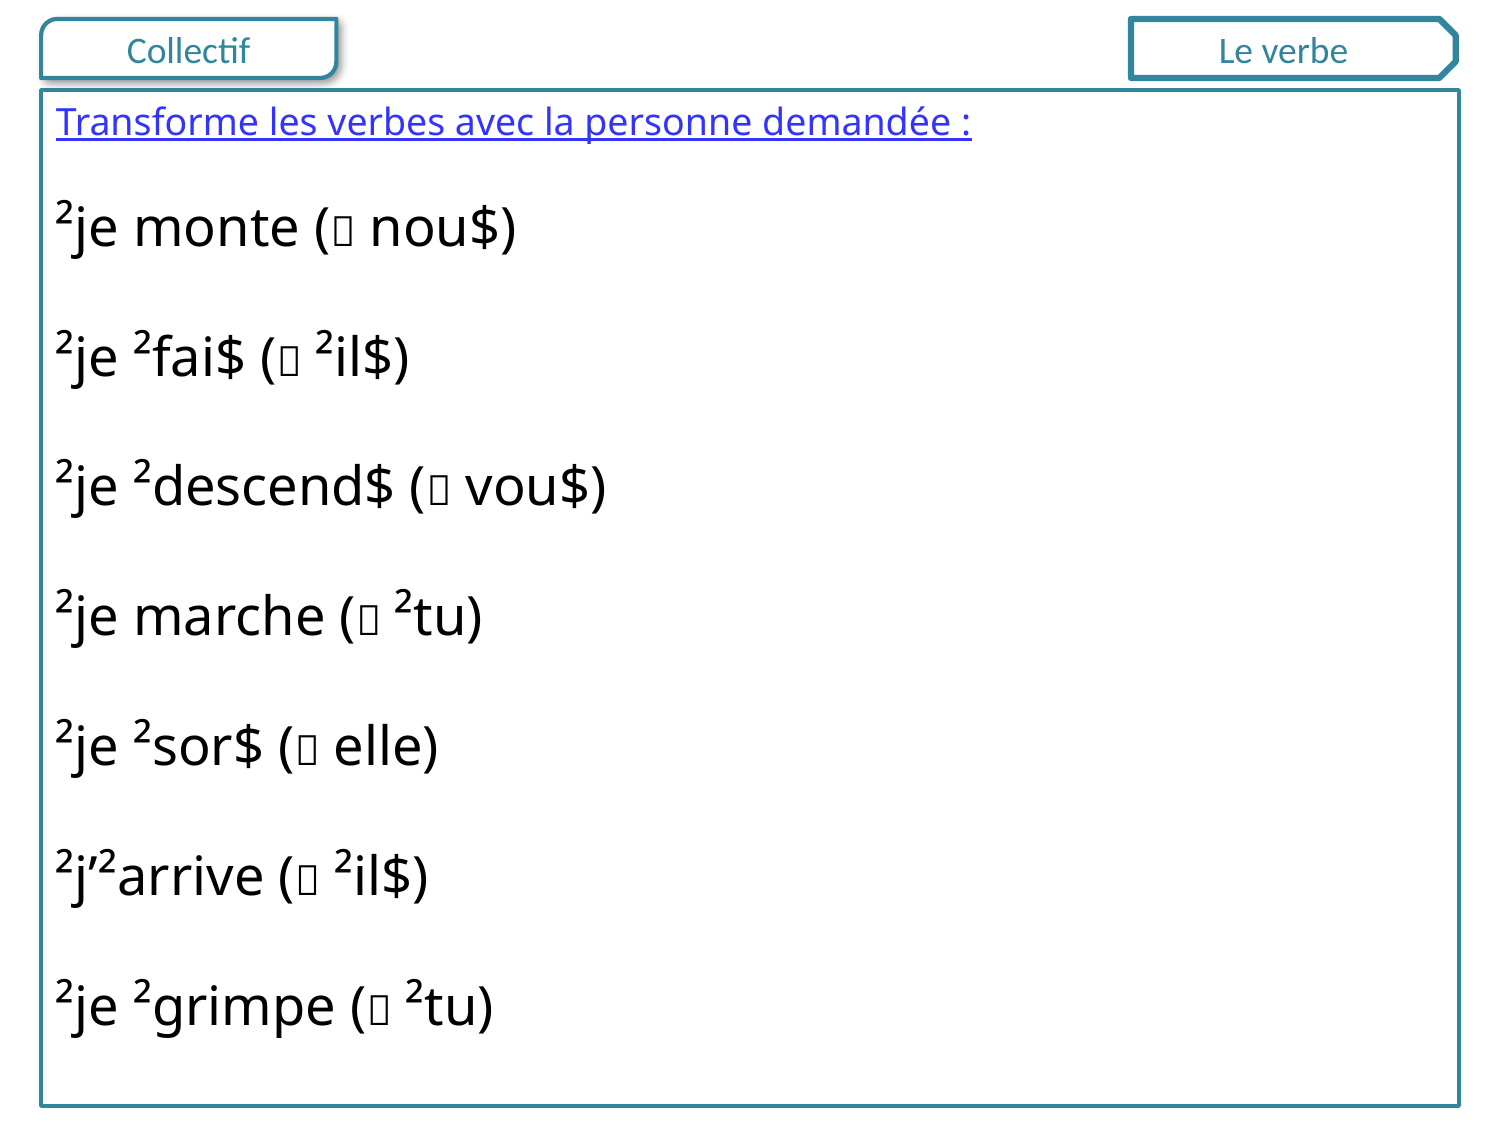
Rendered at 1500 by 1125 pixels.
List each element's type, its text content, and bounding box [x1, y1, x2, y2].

list Le verbe [1130, 19, 1438, 79]
list Transforme les verbes avec la personne demandée : [39, 88, 1461, 1108]
list ²je monte ( nou$) ²je ²fai$ ( ²il$) ²je ²descend$ ( vou$) ²je marche ( ²tu) ²je ²sor$ ( elle) ²j’²arrive ( ²il$) ²je ²grimpe ( ²tu) [41, 119, 1459, 1106]
